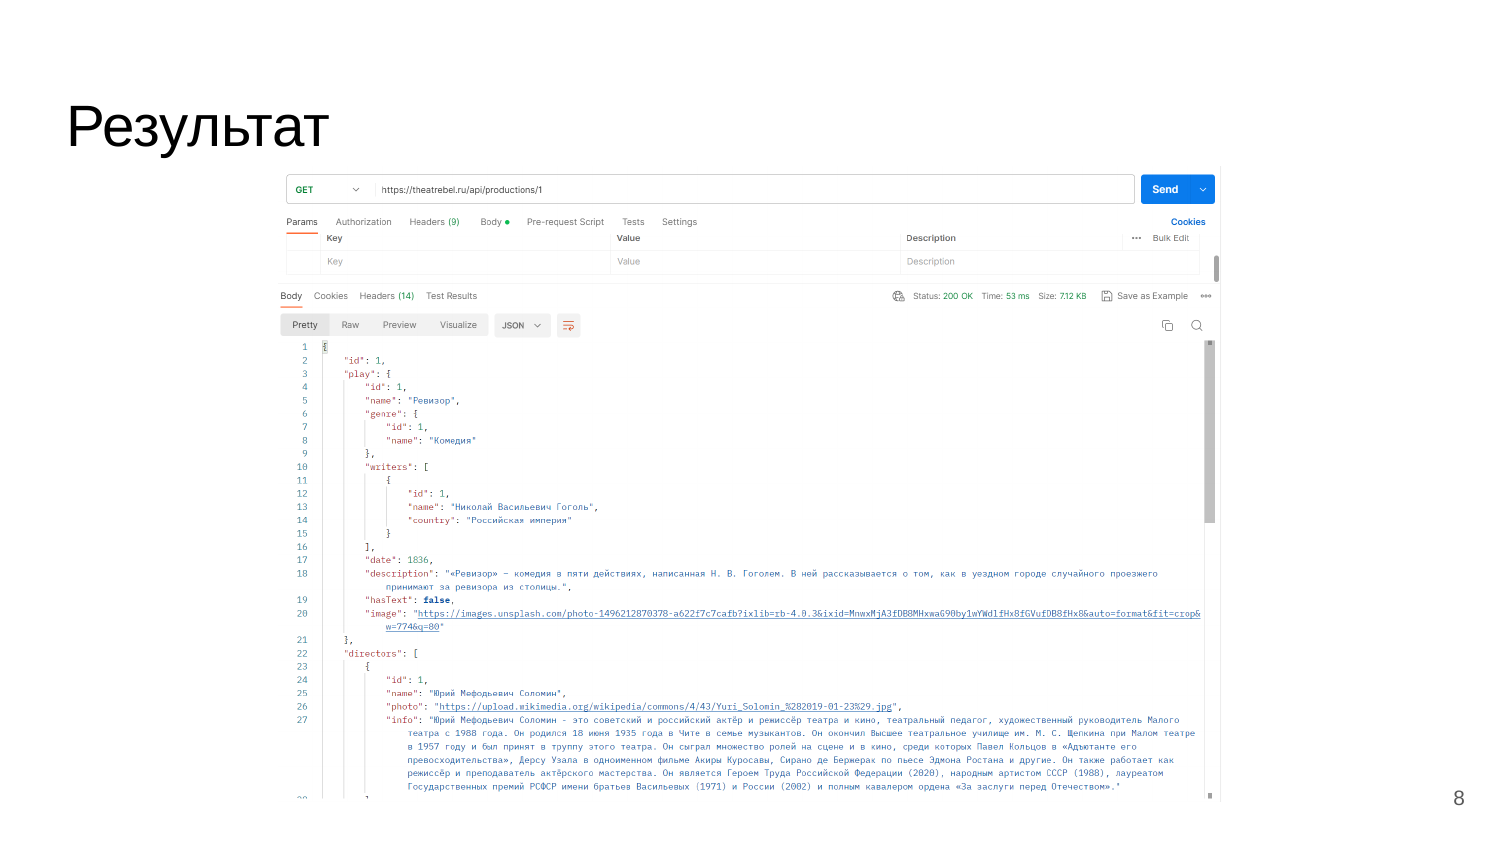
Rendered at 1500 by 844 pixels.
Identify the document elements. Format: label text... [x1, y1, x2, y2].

title Результат [51, 72, 1449, 167]
picture [278, 166, 1222, 803]
slide_number 8 [1389, 764, 1480, 830]
